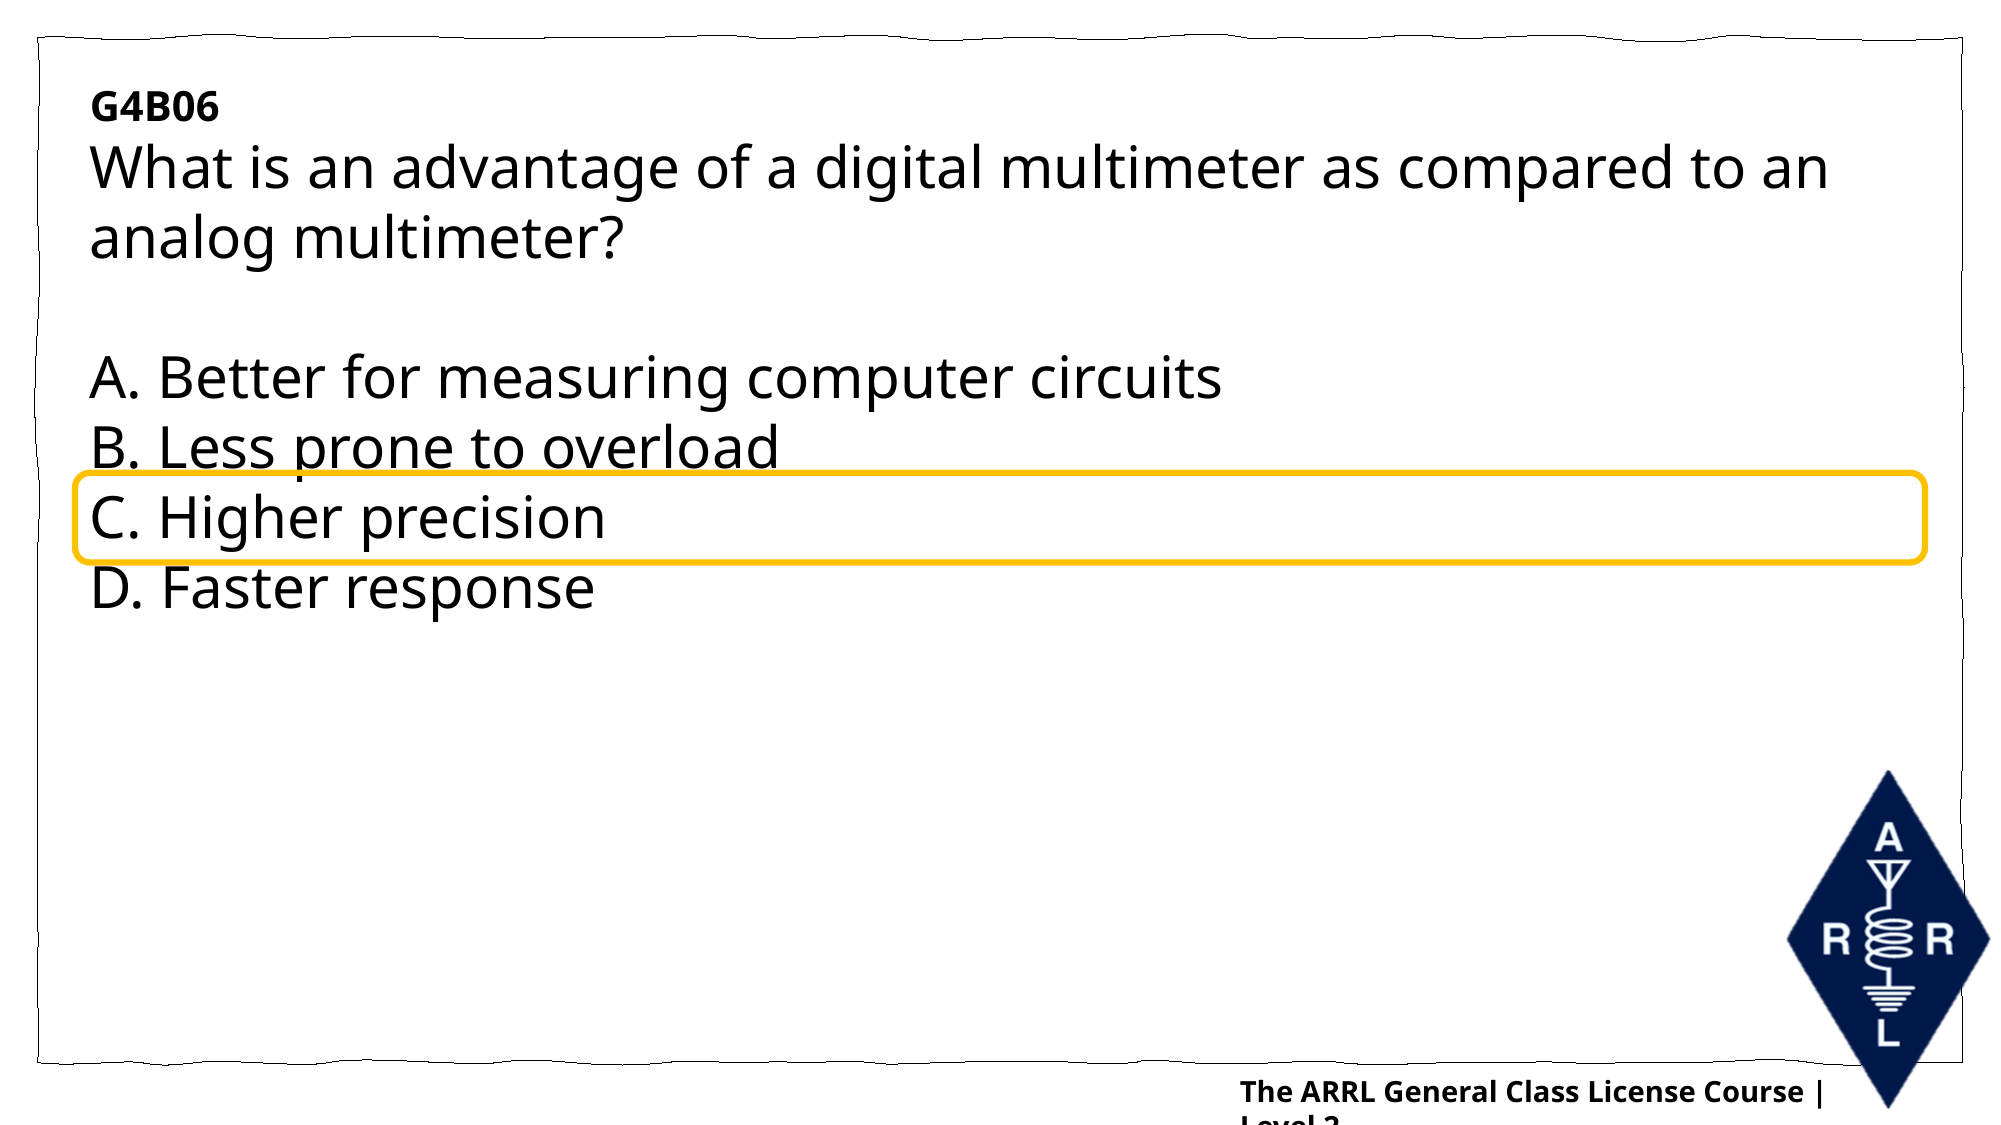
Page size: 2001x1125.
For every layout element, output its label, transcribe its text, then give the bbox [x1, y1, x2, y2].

text_box G4B06 What is an advantage of a digital multimeter as compared to an analog multimeter? A. Better for measuring computer circuits B. Less prone to overload C. Higher precision D. Faster response [75, 556, 1850, 628]
picture [1773, 752, 1999, 1125]
text_box [73, 471, 1927, 564]
text_box G4B06 What is an advantage of a digital multimeter as compared to an analog multimeter? A. Better for measuring computer circuits B. Less prone to overload C. Higher precision D. Faster response [75, 72, 1850, 479]
